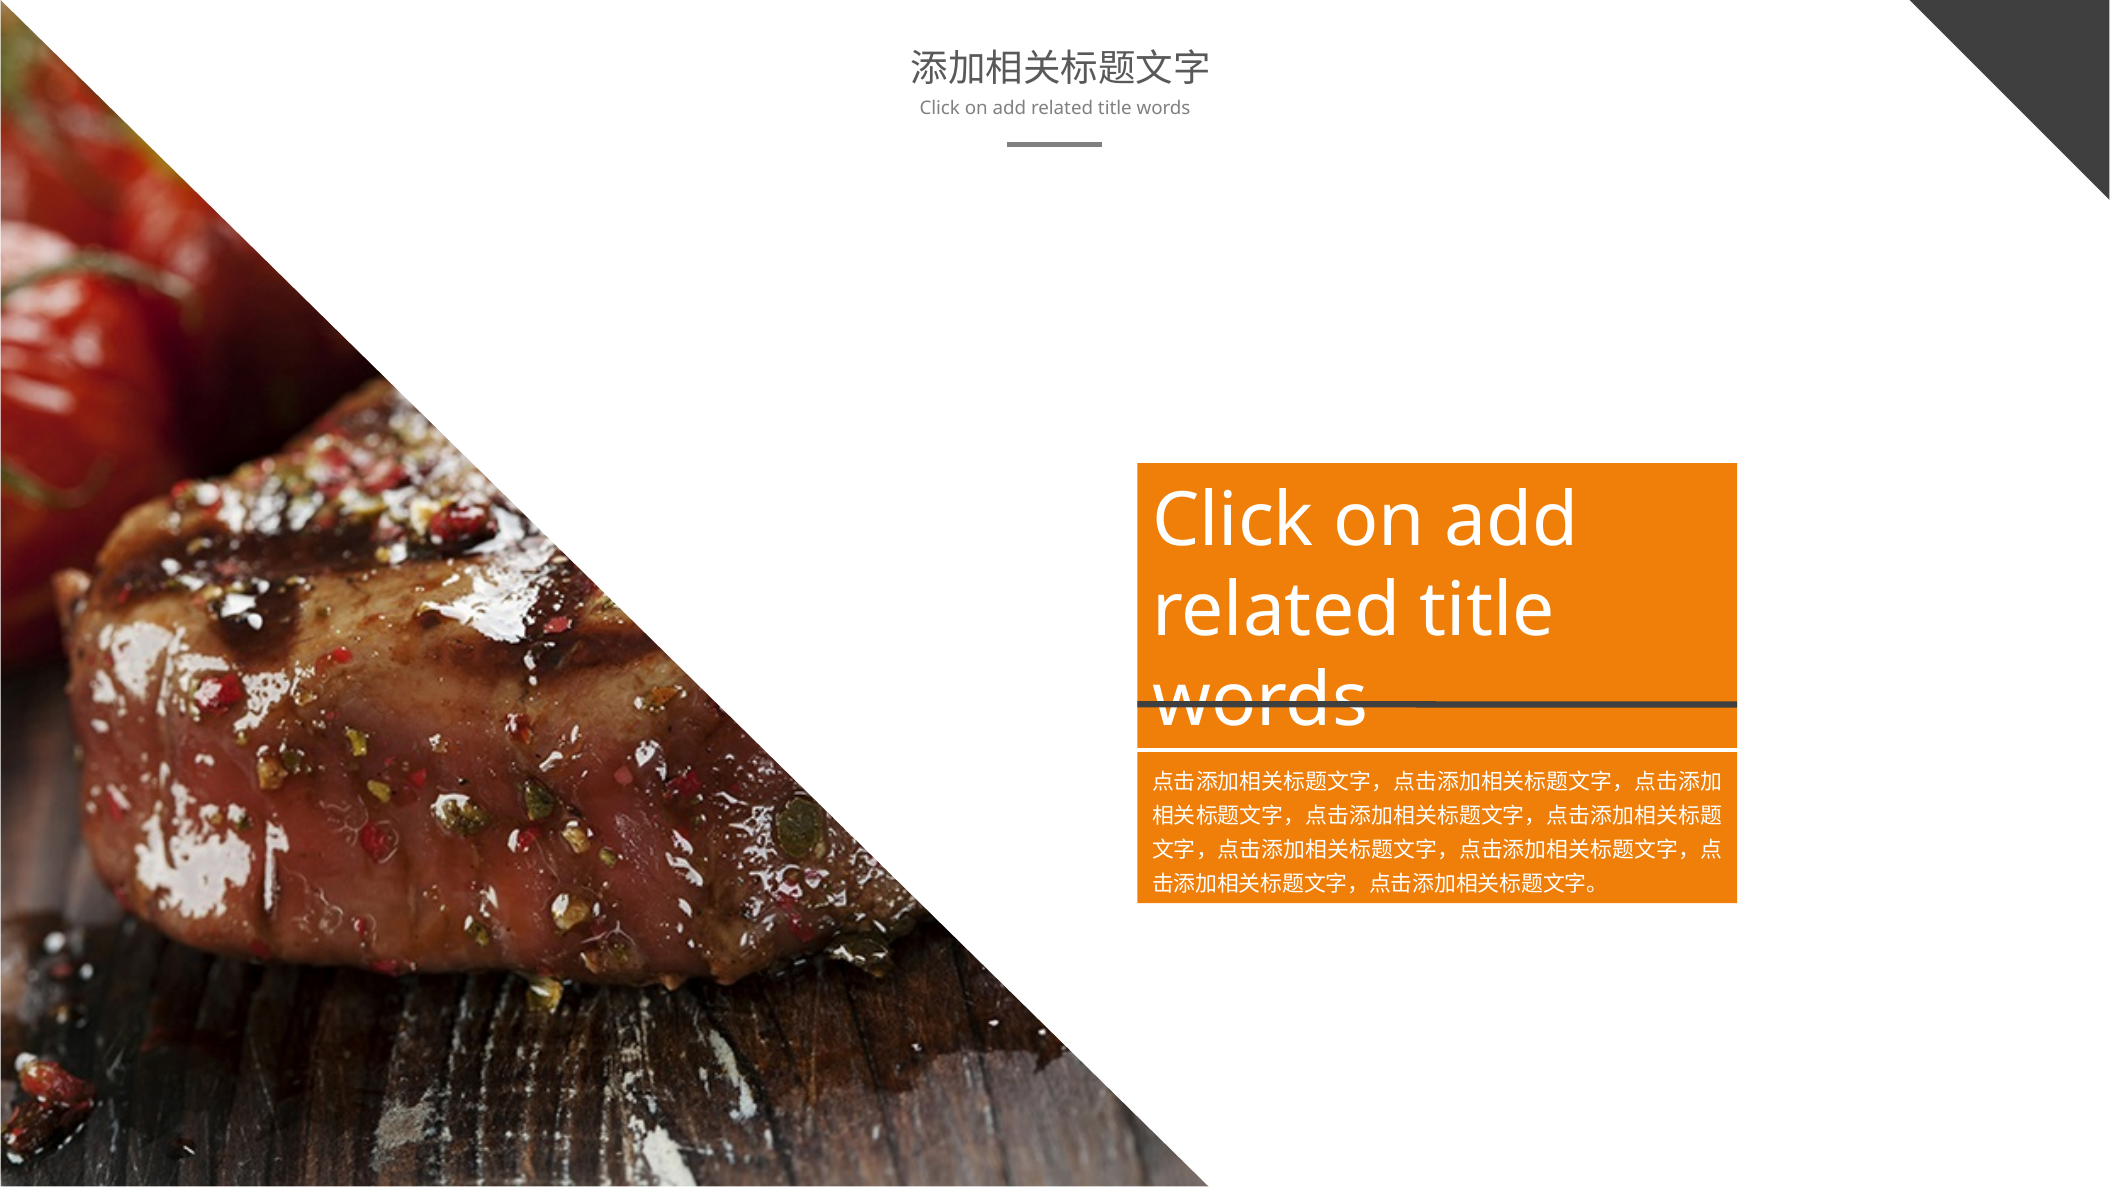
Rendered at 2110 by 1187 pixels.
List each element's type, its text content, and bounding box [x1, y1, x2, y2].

text_box Click on add related title words [877, 89, 1232, 124]
text_box Click on add related title words [1137, 705, 1738, 748]
text_box 添加相关标题文字 [877, 37, 1245, 95]
text_box [1909, 0, 2110, 201]
text_box 点击添加相关标题文字，点击添加相关标题文字，点击添加相关标题文字，点击添加相关标题文字，点击添加相关标题文字，点击添加相关标题文字，点击添加相关标题文字，点击添加相关标题文字，点击添加相关标题文字。 [1137, 752, 1738, 904]
text_box Click on add related title words [1137, 463, 1738, 704]
text_box [0, 0, 1209, 1187]
